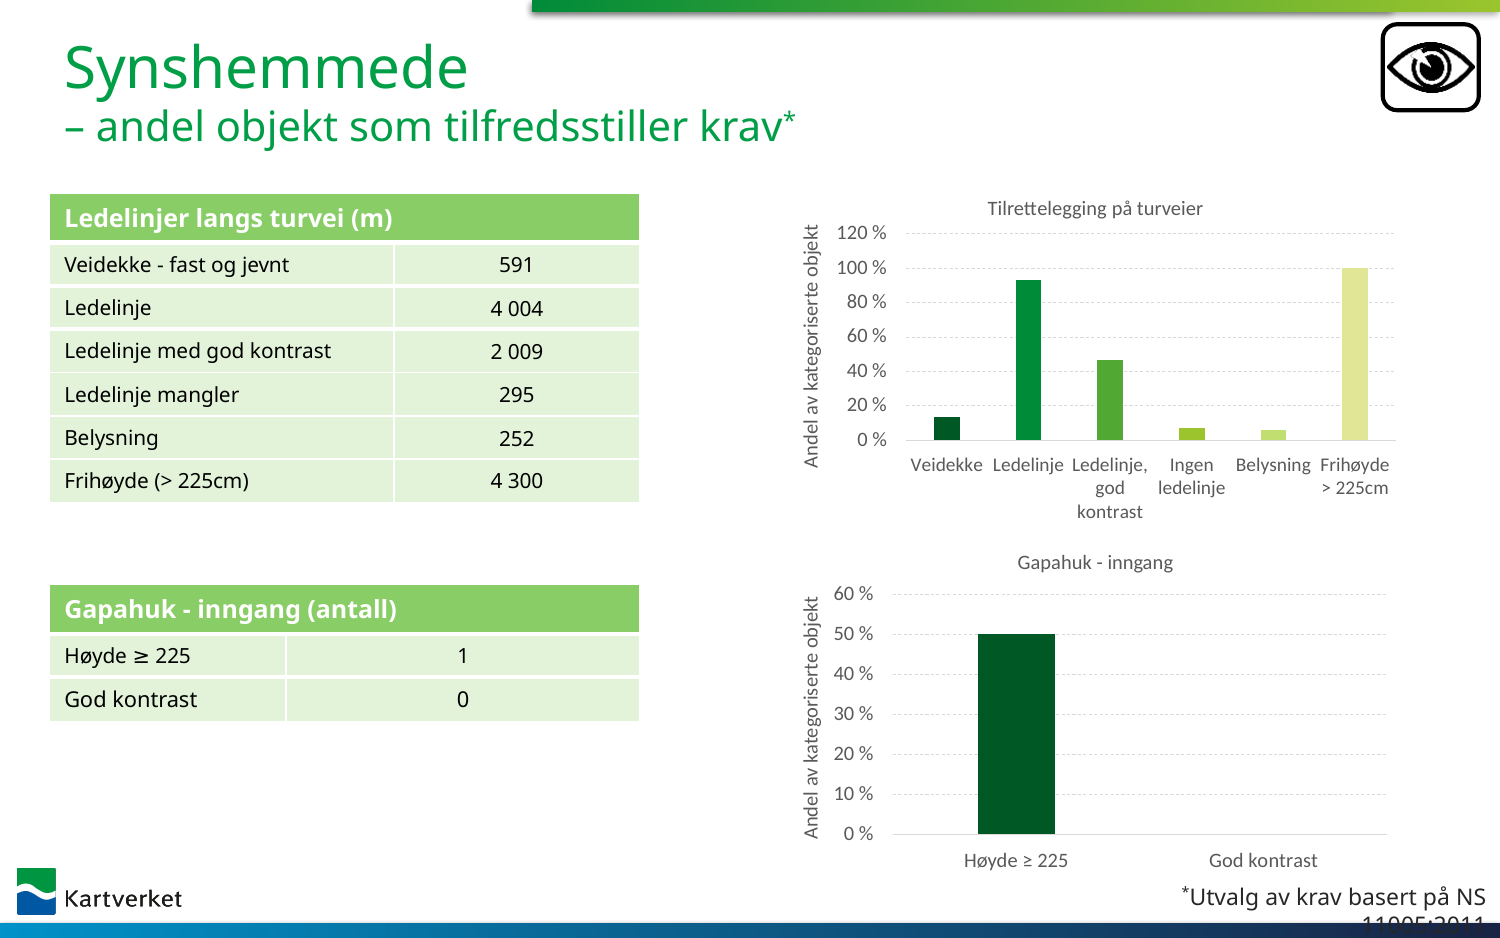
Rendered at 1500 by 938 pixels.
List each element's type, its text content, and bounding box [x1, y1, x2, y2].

table_header Gapahuk - inngang (antall) [50, 585, 639, 632]
table_cell Belysning [50, 417, 393, 458]
table_cell Ledelinje [50, 288, 393, 327]
table_cell Frihøyde (> 225cm) [50, 460, 393, 502]
table_cell 4 004 [395, 288, 639, 327]
picture [791, 541, 1400, 880]
text_box Synshemmede – andel objekt som tilfredsstiller krav* [49, 24, 1431, 158]
table_cell Ledelinje mangler [50, 373, 393, 415]
table_cell 252 [395, 417, 639, 458]
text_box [1382, 24, 1480, 111]
table_header Ledelinjer langs turvei (m) [50, 194, 639, 240]
table_cell Høyde ≥ 225 [50, 636, 285, 675]
table_cell Veidekke - fast og jevnt [50, 245, 393, 284]
table_cell Ledelinje med god kontrast [50, 331, 393, 372]
table_cell 591 [395, 245, 639, 284]
text_box *Utvalg av krav basert på NS 11005:2011 [1068, 873, 1500, 938]
table_cell 1 [287, 636, 639, 675]
table_cell God kontrast [50, 679, 285, 721]
picture [791, 187, 1400, 526]
table_cell 2 009 [395, 331, 639, 372]
table_cell 295 [395, 373, 639, 415]
table_cell 4 300 [395, 460, 639, 502]
table_cell 0 [287, 679, 639, 721]
